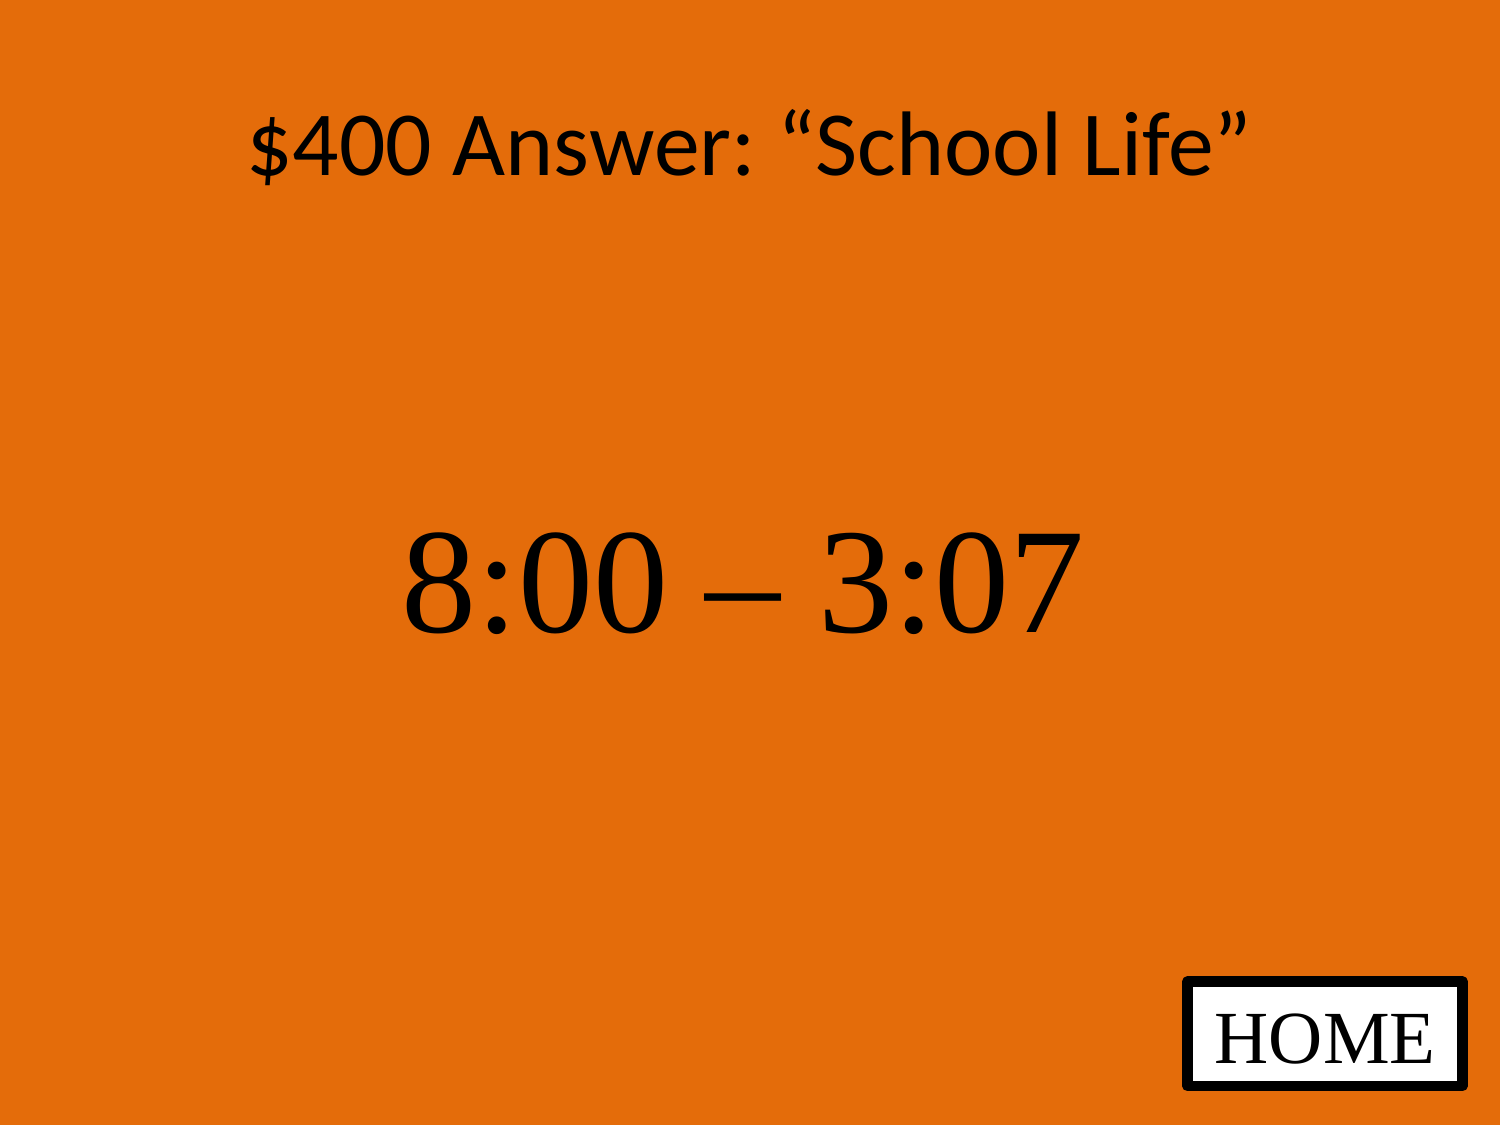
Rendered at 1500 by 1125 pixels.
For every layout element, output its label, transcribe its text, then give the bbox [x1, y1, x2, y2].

title $400 Answer: “School Life” [75, 45, 1425, 233]
text_box 8:00 – 3:07 [37, 474, 1450, 670]
text_box HOME [1187, 981, 1463, 1087]
